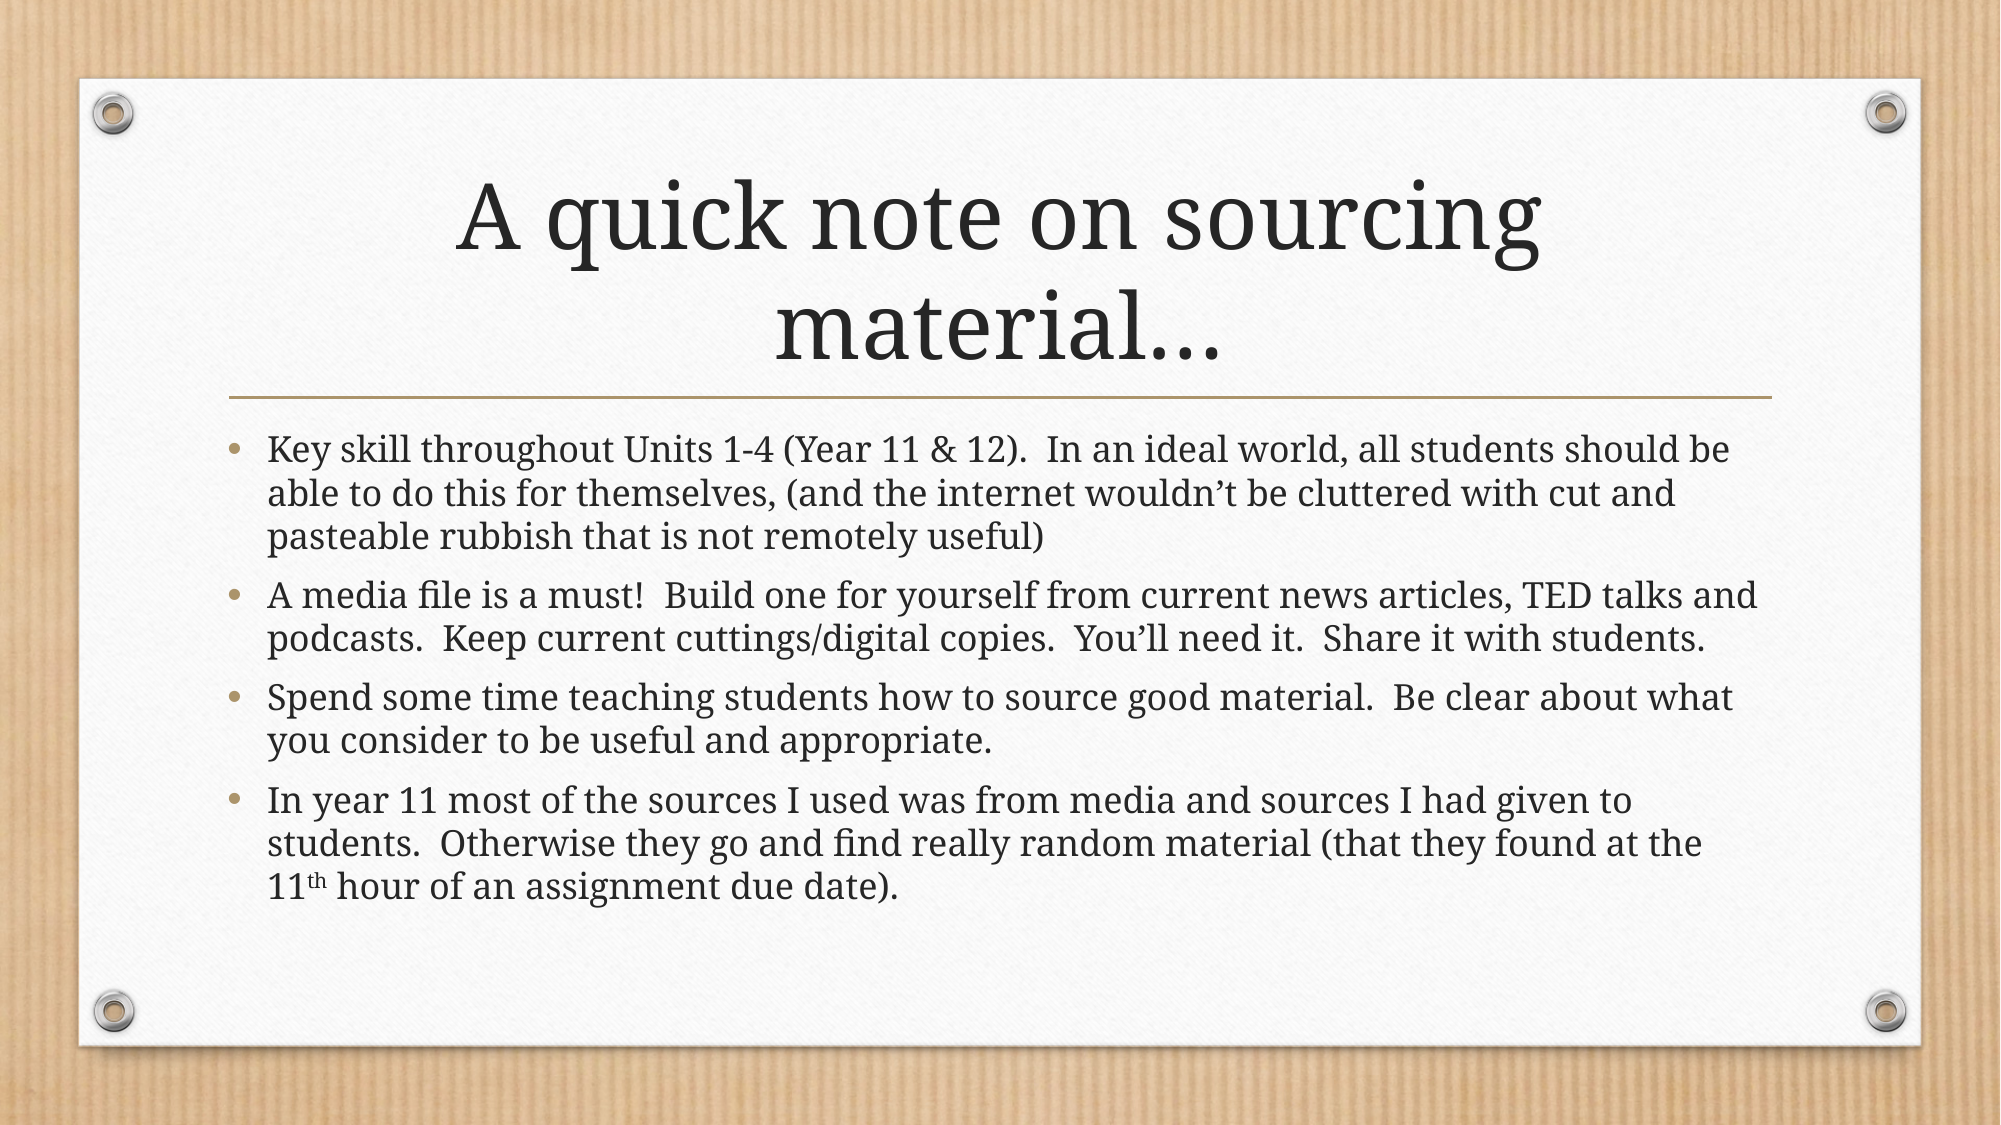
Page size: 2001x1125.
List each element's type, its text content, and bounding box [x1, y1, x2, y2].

picture [0, 0, 2001, 1125]
title A quick note on sourcing material… [212, 161, 1788, 375]
list Key skill throughout Units 1-4 (Year 11 & 12). In an ideal world, all students should be able to do this for themselves, (and the internet wouldn’t be cluttered with cut and pasteable rubbish that is not remotely useful) A media file is a must! Build one for yourself from current news articles, TED talks and podcasts. Keep current cuttings/digital copies. You’ll need it. Share it with students. Spend some time teaching students how to source good material. Be clear about what you consider to be useful and appropriate. In year 11 most of the sources I used was from media and sources I had given to students. Otherwise they go and find really random material (that they found at the 11th hour of an assignment due date). [212, 419, 1788, 964]
